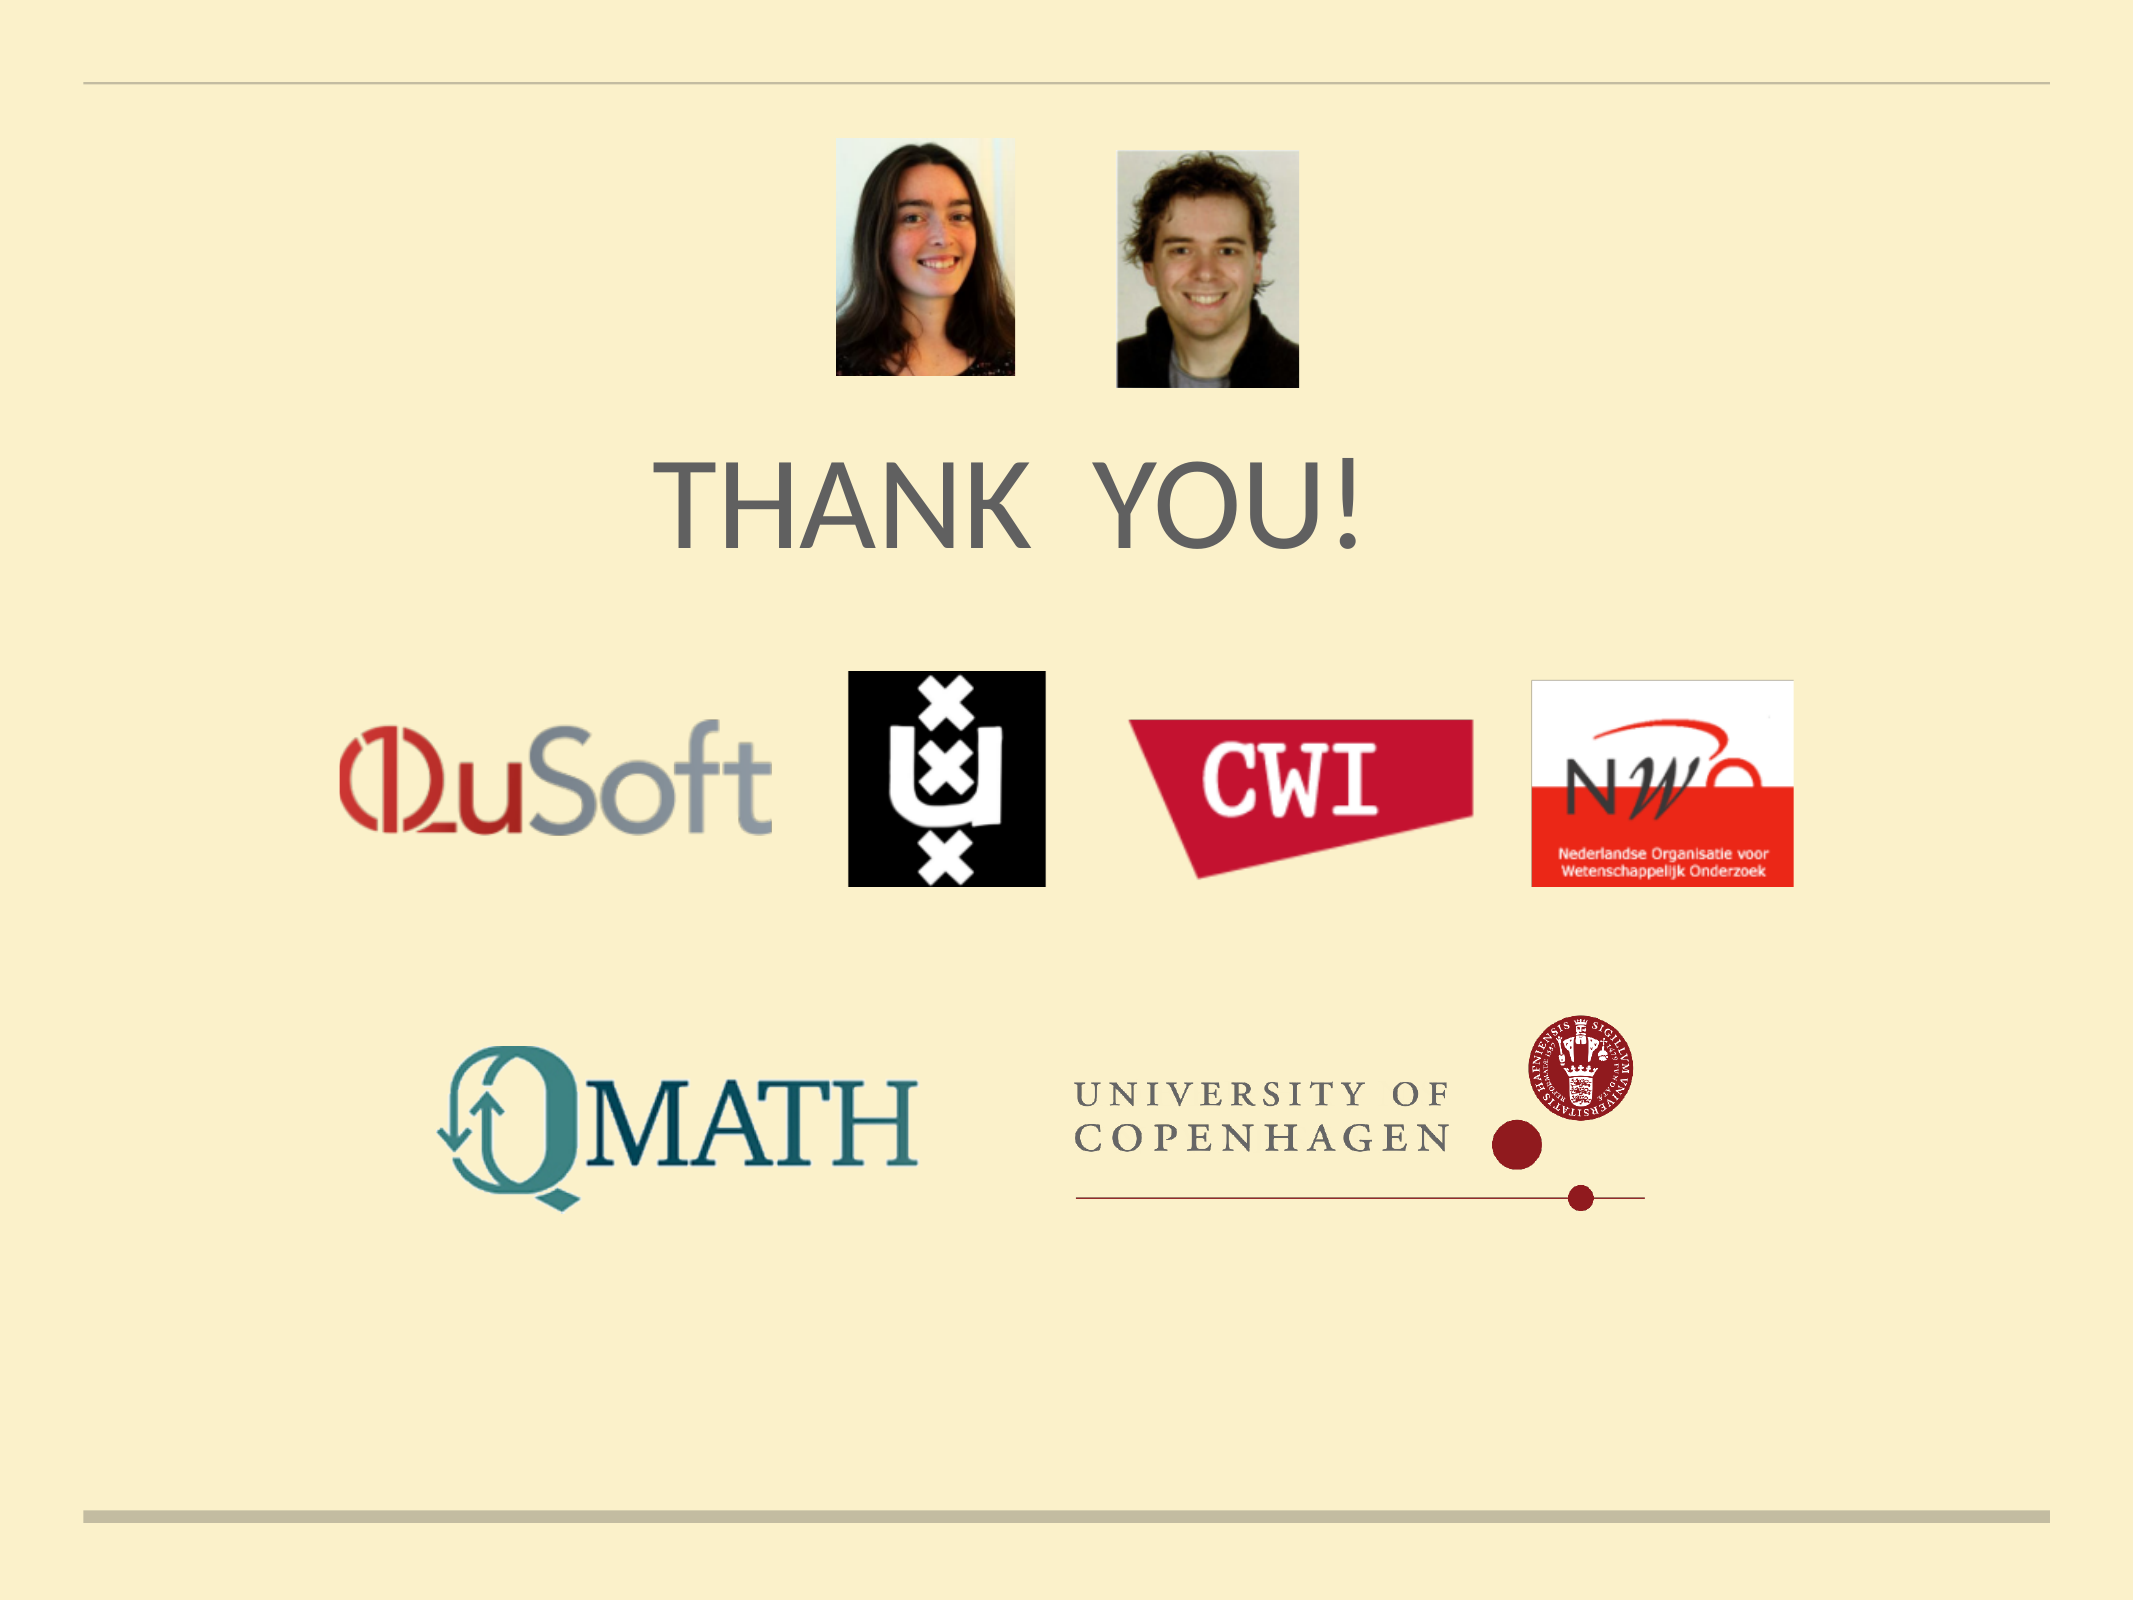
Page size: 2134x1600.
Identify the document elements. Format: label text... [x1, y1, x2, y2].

picture [835, 137, 1016, 376]
picture [1058, 1005, 1656, 1228]
picture [339, 671, 1794, 887]
picture [435, 1046, 926, 1214]
title Thank you! [643, 337, 1491, 668]
picture [1115, 149, 1300, 388]
